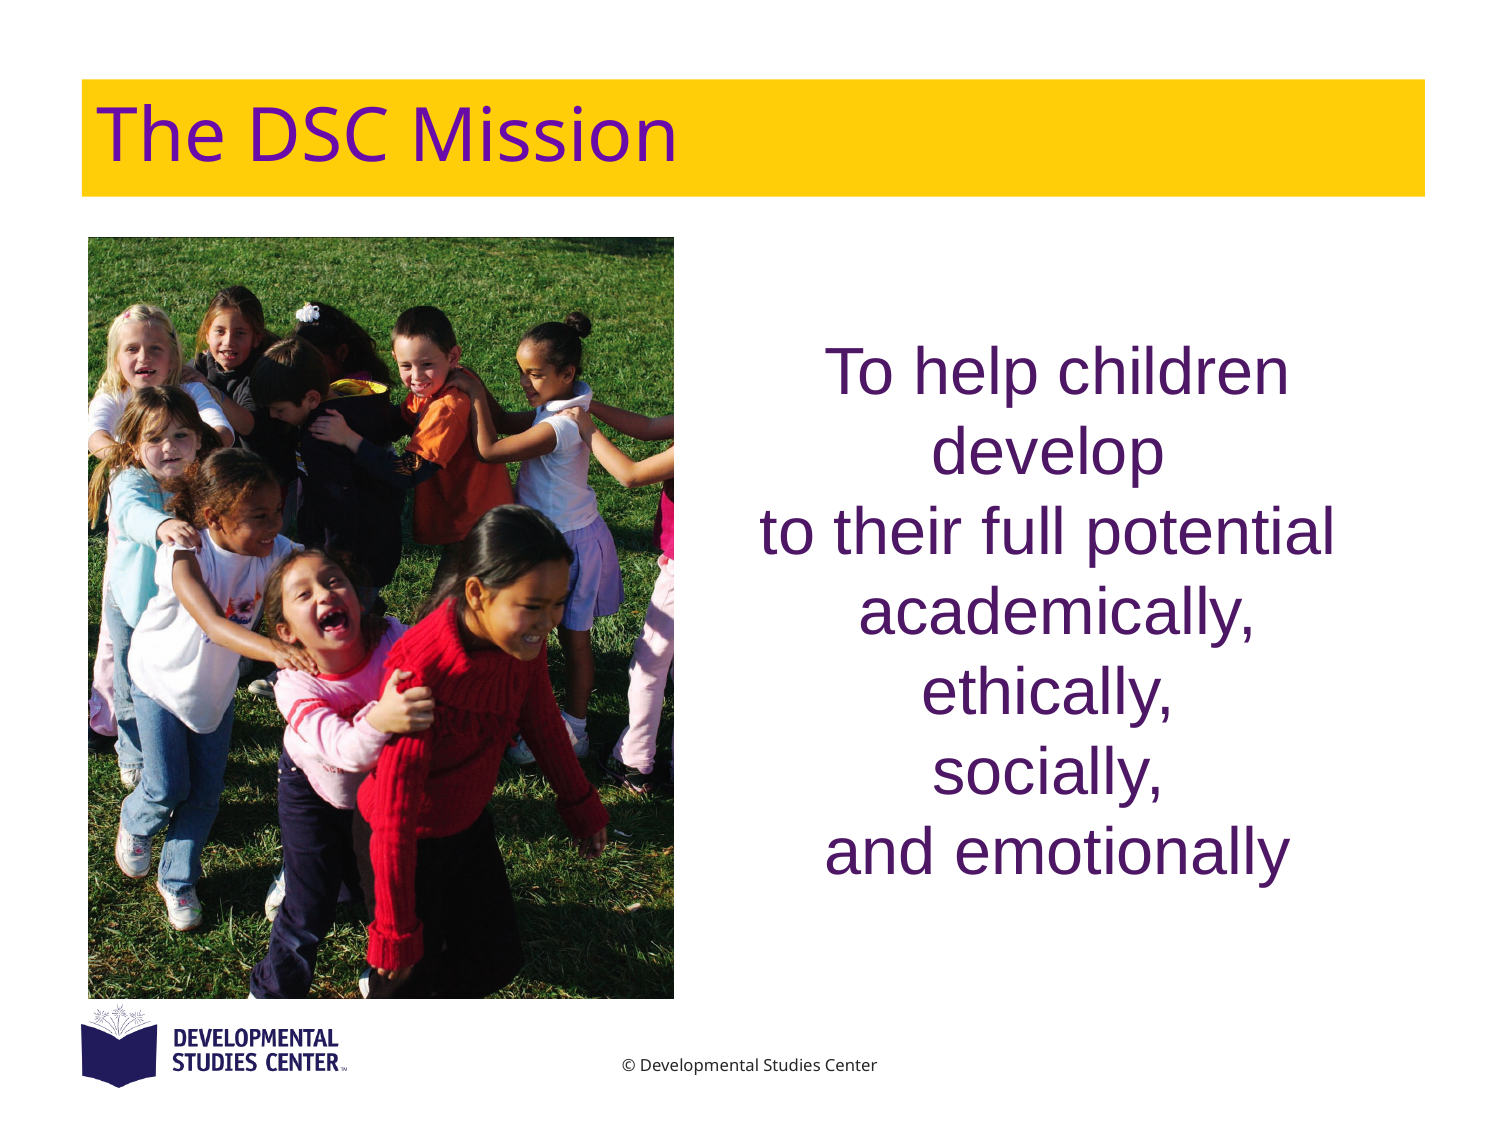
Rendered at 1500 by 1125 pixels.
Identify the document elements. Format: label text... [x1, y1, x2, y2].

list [86, 236, 676, 1000]
title The DSC Mission [81, 79, 1425, 197]
list To help children develop to their full potential academically, ethically, socially, and emotionally [728, 165, 1388, 982]
picture [81, 1004, 347, 1088]
